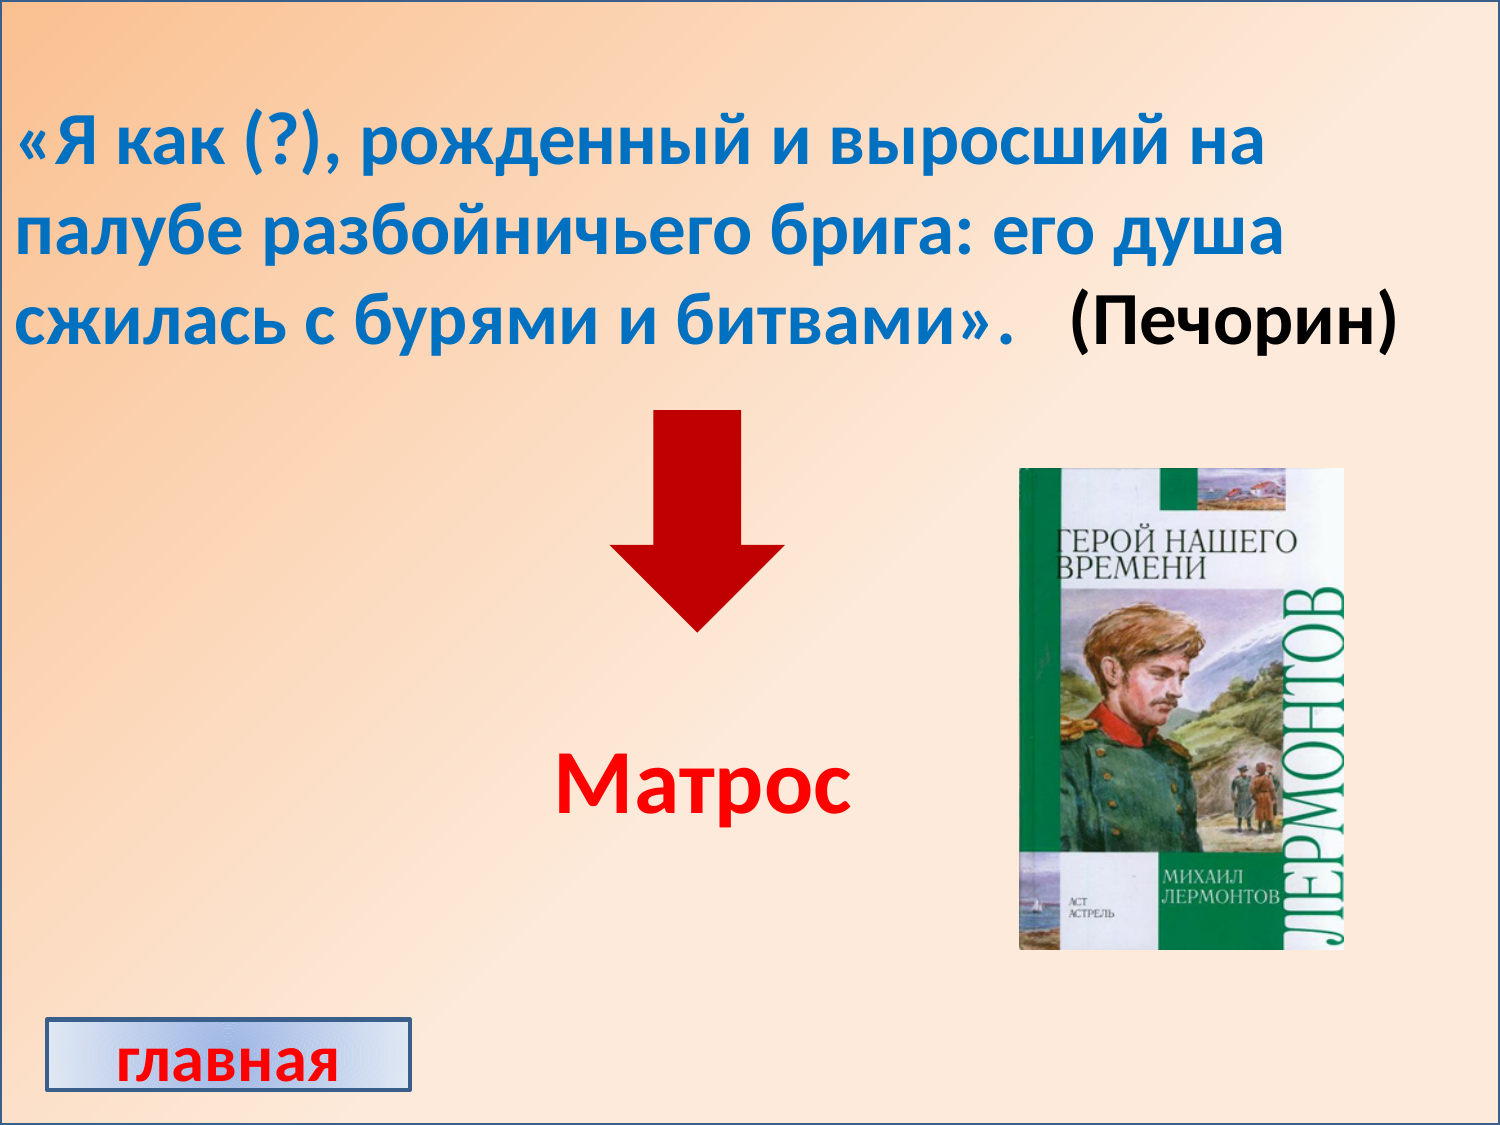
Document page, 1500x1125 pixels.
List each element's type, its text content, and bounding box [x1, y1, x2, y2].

text_box [0, 0, 1500, 1125]
text_box Матрос [433, 714, 973, 840]
text_box главная [45, 1017, 412, 1092]
text_box [607, 407, 788, 635]
picture [1019, 468, 1344, 950]
text_box «Я как (?), рожденный и выросший на палубе разбойничьего брига: его душа сжилась с бурями и битвами». (Печорин) [0, 81, 1418, 367]
